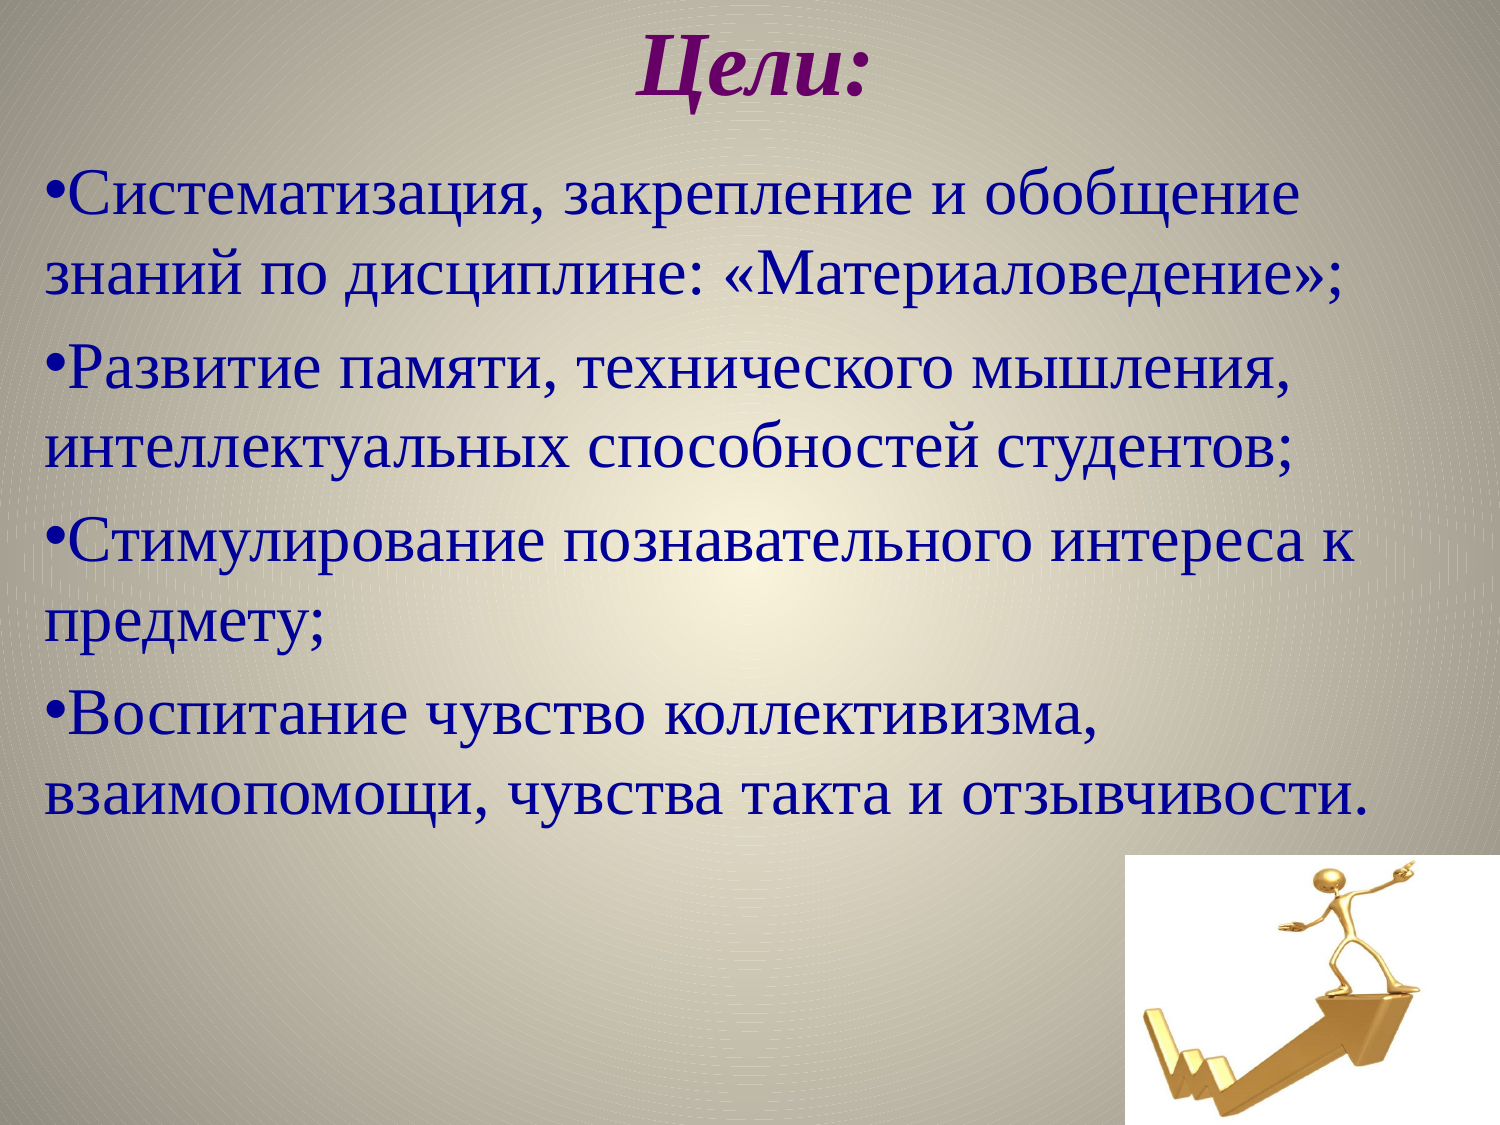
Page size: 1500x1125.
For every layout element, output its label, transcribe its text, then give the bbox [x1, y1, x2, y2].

title Цели: [128, 0, 1384, 118]
subtitle Систематизация, закрепление и обобщение знаний по дисциплине: «Материаловедение»; Развитие памяти, технического мышления, интеллектуальных способностей студентов; Стимулирование познавательного интереса к предмету; Воспитание чувство коллективизма, взаимопомощи, чувства такта и отзывчивости. [0, 140, 1500, 1125]
picture [1124, 855, 1500, 1125]
